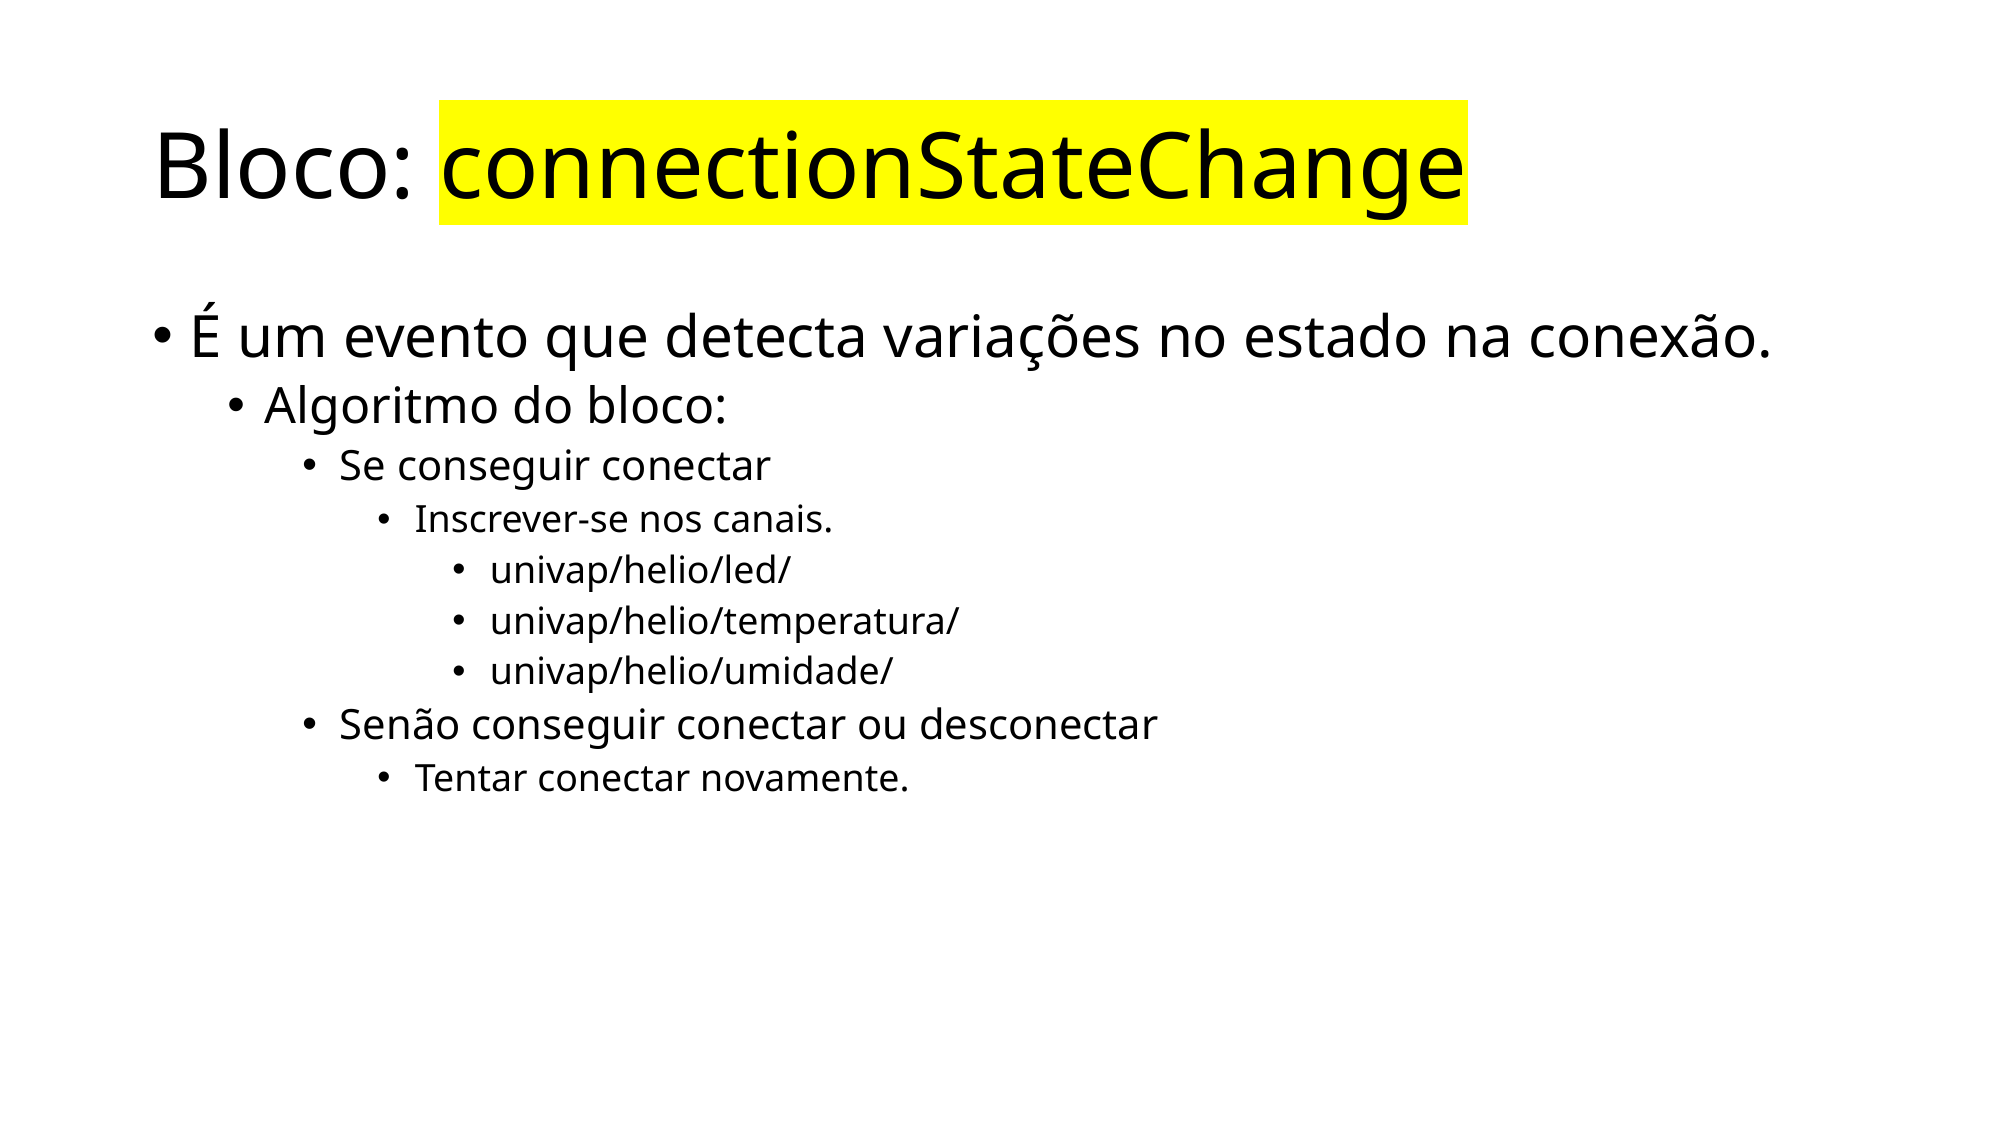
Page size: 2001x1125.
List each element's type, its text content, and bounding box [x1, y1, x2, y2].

title Bloco: connectionStateChange [137, 59, 1863, 278]
list É um evento que detecta variações no estado na conexão. Algoritmo do bloco: Se conseguir conectar Inscrever-se nos canais. univap/helio/led/ univap/helio/temperatura/ univap/helio/umidade/ Senão conseguir conectar ou desconectar Tentar conectar novamente. [137, 299, 1863, 1014]
